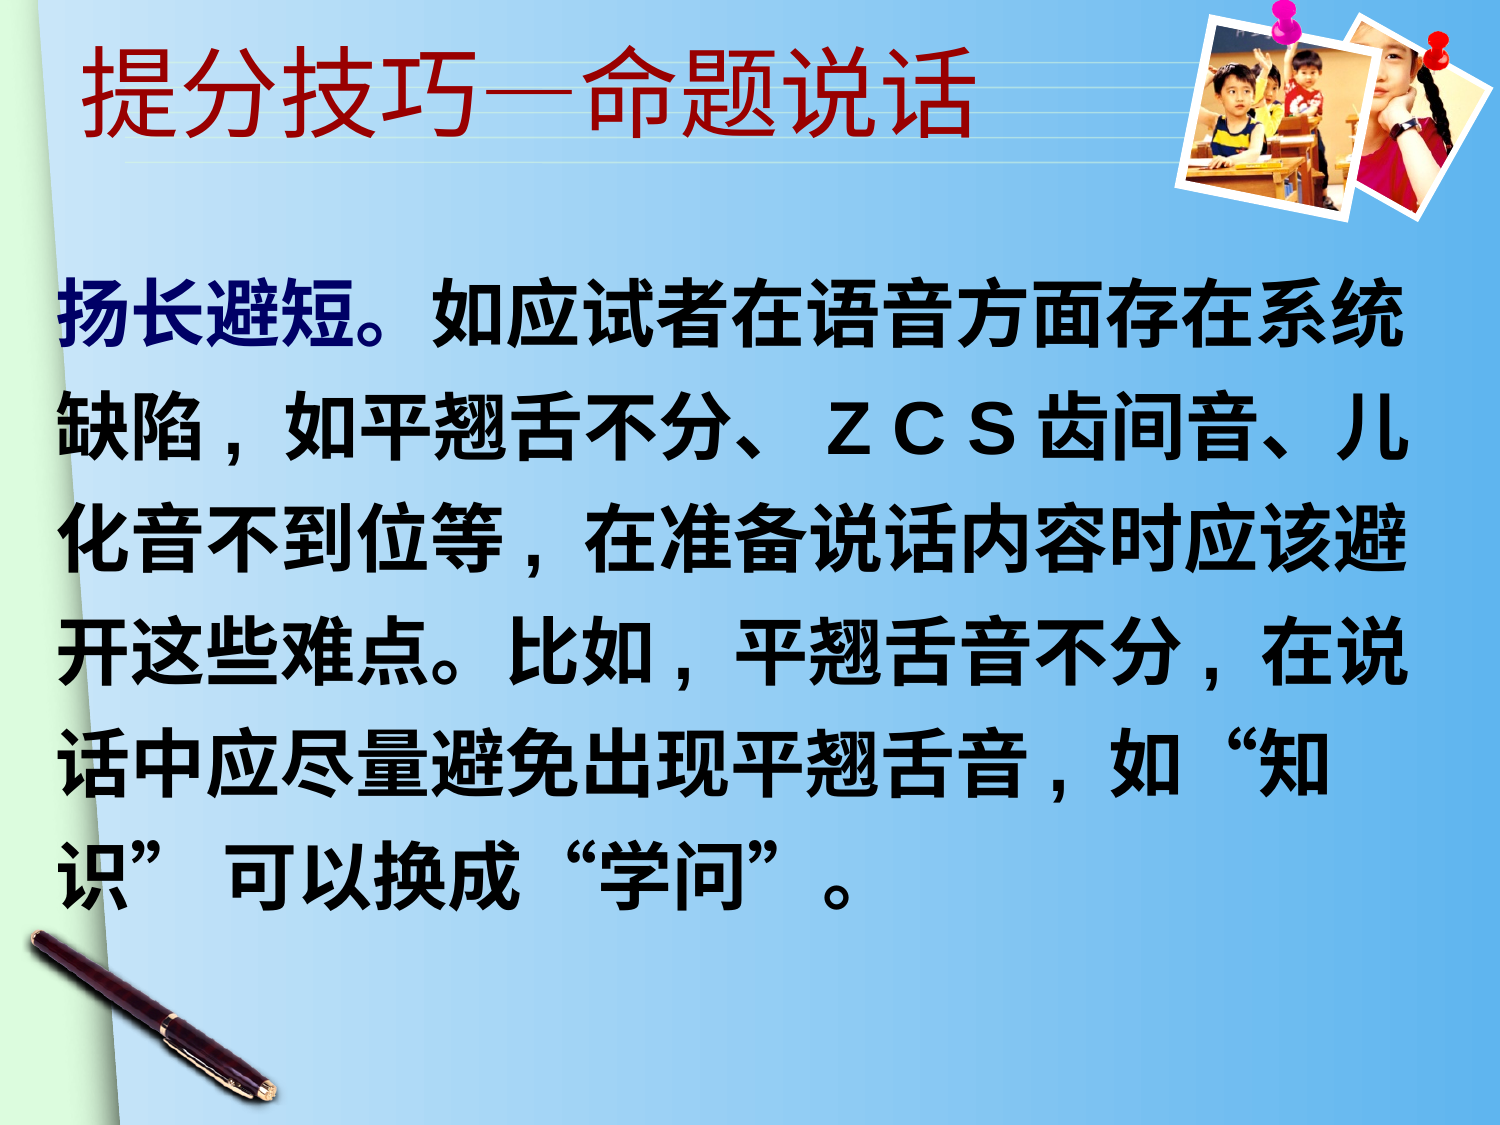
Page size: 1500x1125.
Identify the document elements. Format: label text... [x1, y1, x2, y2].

picture [1351, 22, 1484, 212]
text_box 提分技巧—命题说话 [64, 0, 1247, 185]
picture [0, 0, 288, 1125]
picture [1214, 0, 1371, 211]
text_box 扬长避短。如应试者在语音方面存在系统缺陷, 如平翘舌不分、Z C S齿间音、儿化音不到位等, 在准备说话内容时应该避开这些难点。比如, 平翘舌音不分, 在说话中应尽量避免出现平翘舌音, 如“知识” 可以换成“学问”。 [41, 236, 1483, 927]
